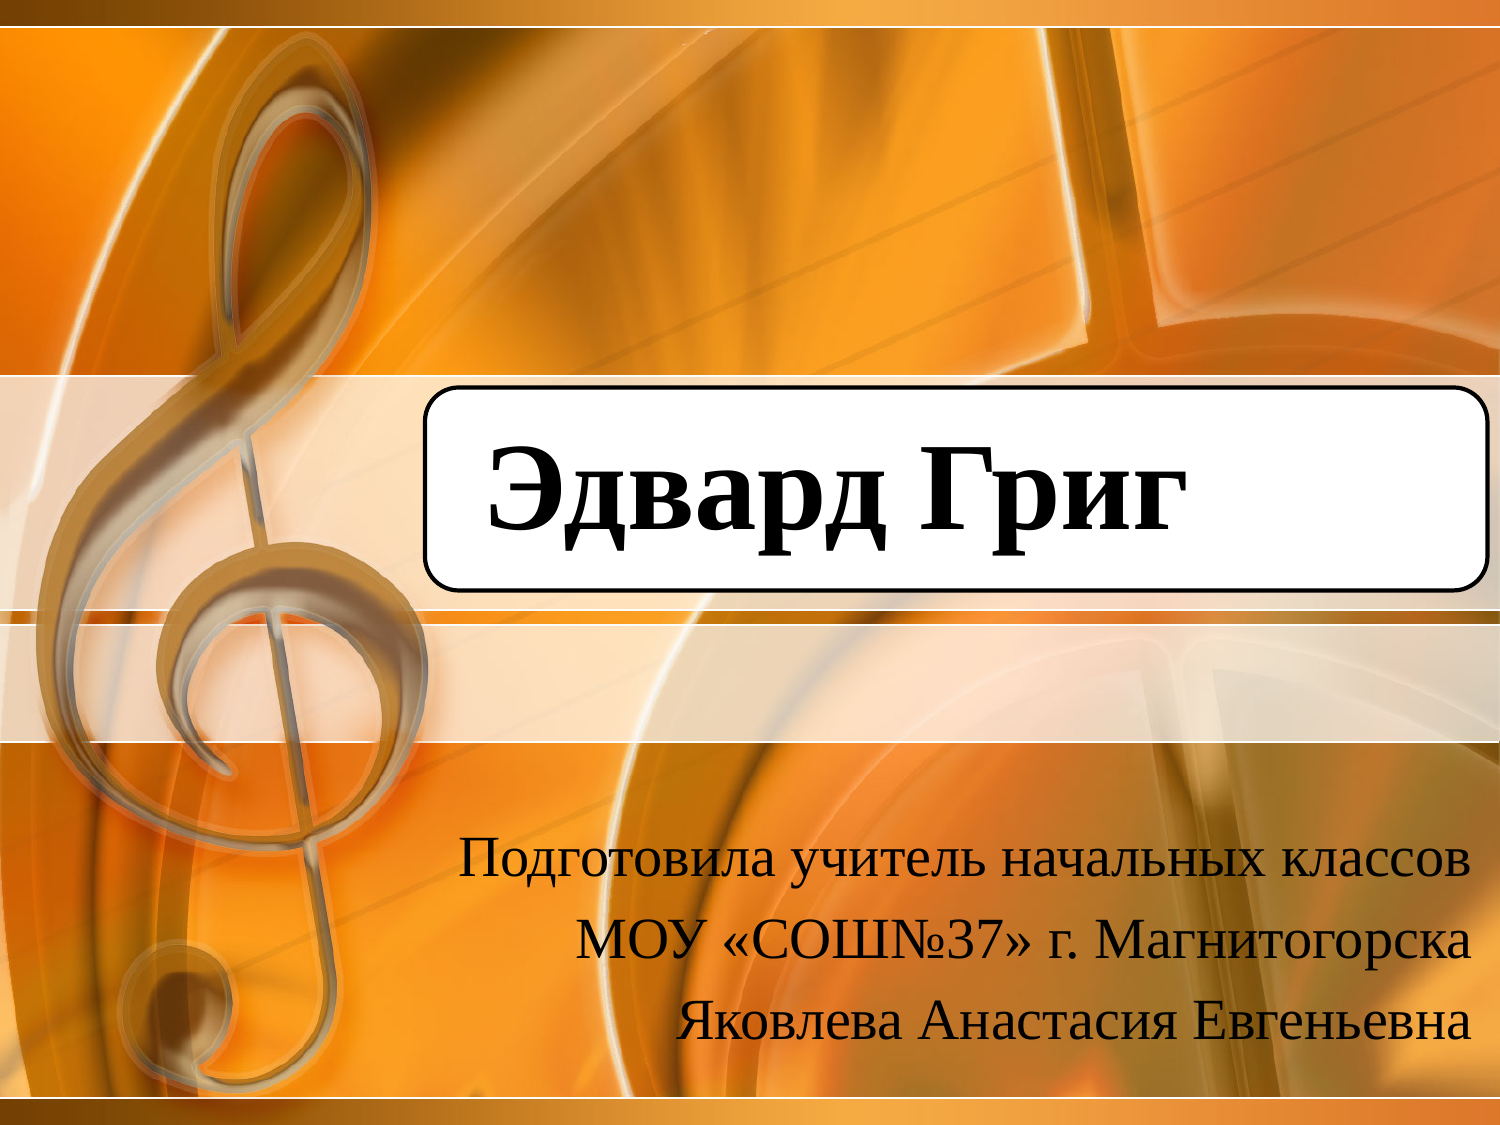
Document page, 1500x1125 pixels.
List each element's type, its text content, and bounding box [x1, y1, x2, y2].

picture [0, 0, 1500, 1125]
subtitle Подготовила учитель начальных классов МОУ «СОШ№37» г. Магнитогорска Яковлева Анастасия Евгеньевна [395, 810, 1488, 924]
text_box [424, 387, 1488, 591]
